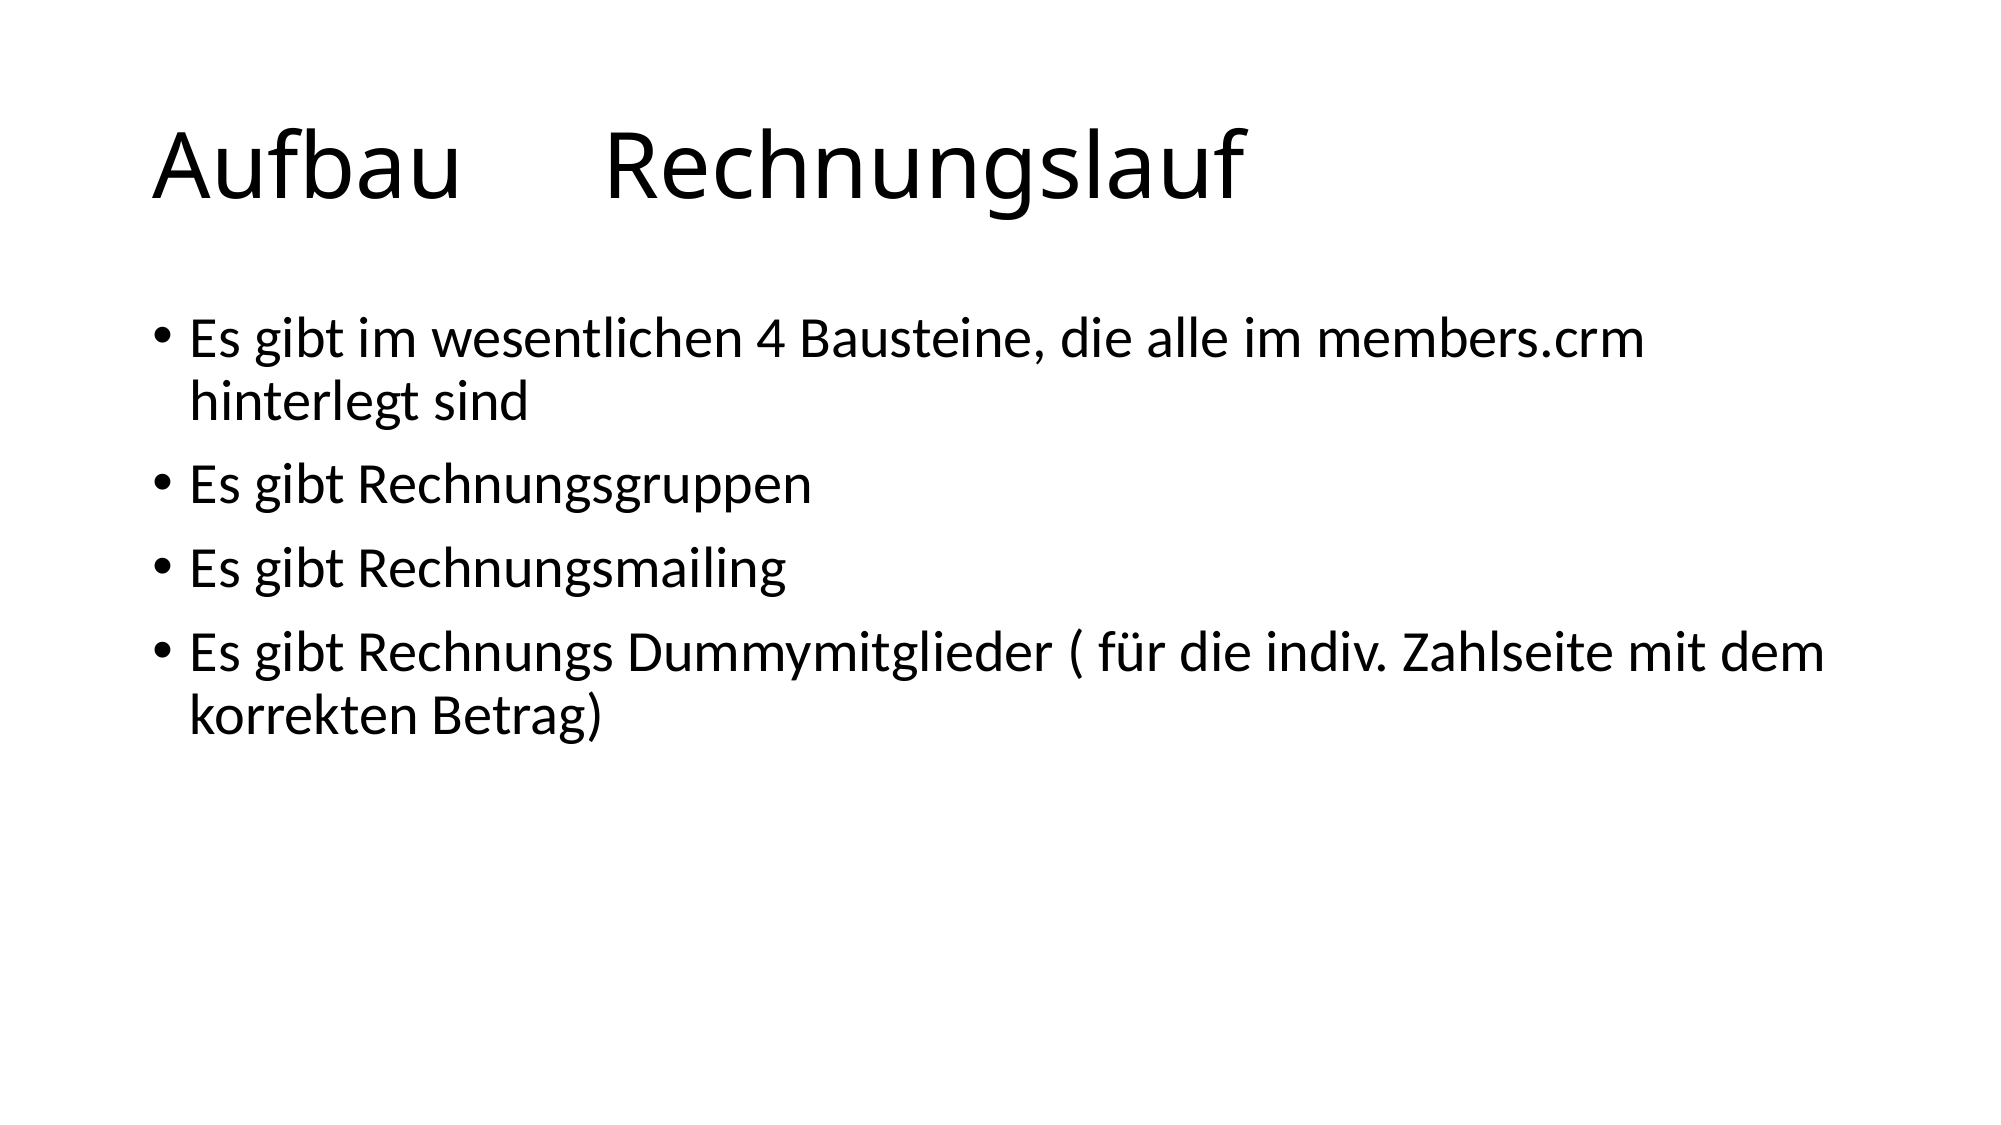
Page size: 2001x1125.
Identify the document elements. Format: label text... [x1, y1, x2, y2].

list Es gibt im wesentlichen 4 Bausteine, die alle im members.crm hinterlegt sind Es gibt Rechnungsgruppen Es gibt Rechnungsmailing Es gibt Rechnungs Dummymitglieder ( für die indiv. Zahlseite mit dem korrekten Betrag) [137, 299, 1863, 1014]
title Aufbau Rechnungslauf [137, 59, 1863, 278]
